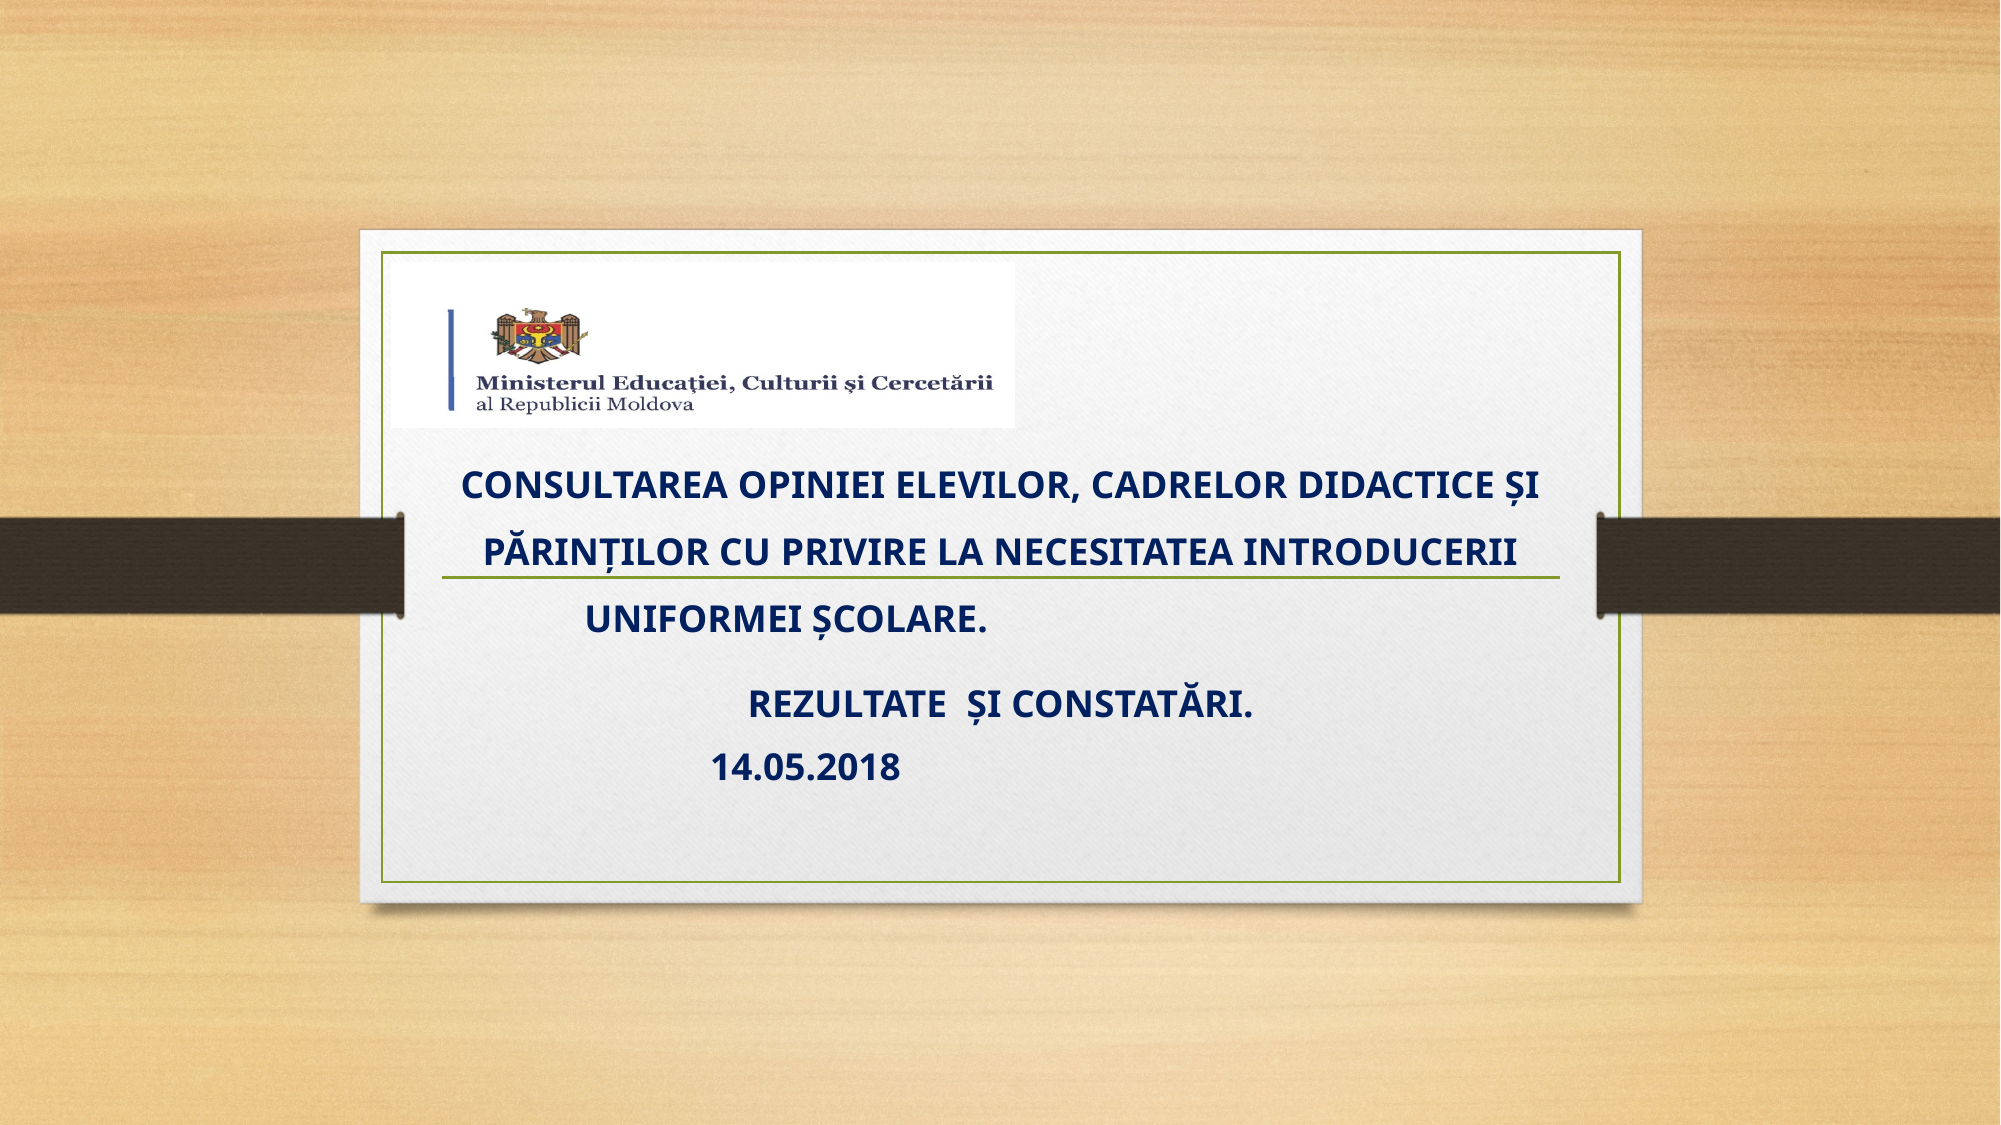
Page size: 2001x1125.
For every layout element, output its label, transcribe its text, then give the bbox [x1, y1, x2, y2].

title . [380, 260, 802, 336]
subtitle CONSULTAREA OPINIEI ELEVILOR, CADRELOR DIDACTICE ȘI PĂRINȚILOR CU PRIVIRE LA NECESITATEA INTRODUCERII UNIFORMEI ȘCOLARE. REZULTATE ȘI CONSTATĂRI. 14.05.2018 [441, 432, 1560, 870]
picture [0, 0, 2001, 1125]
